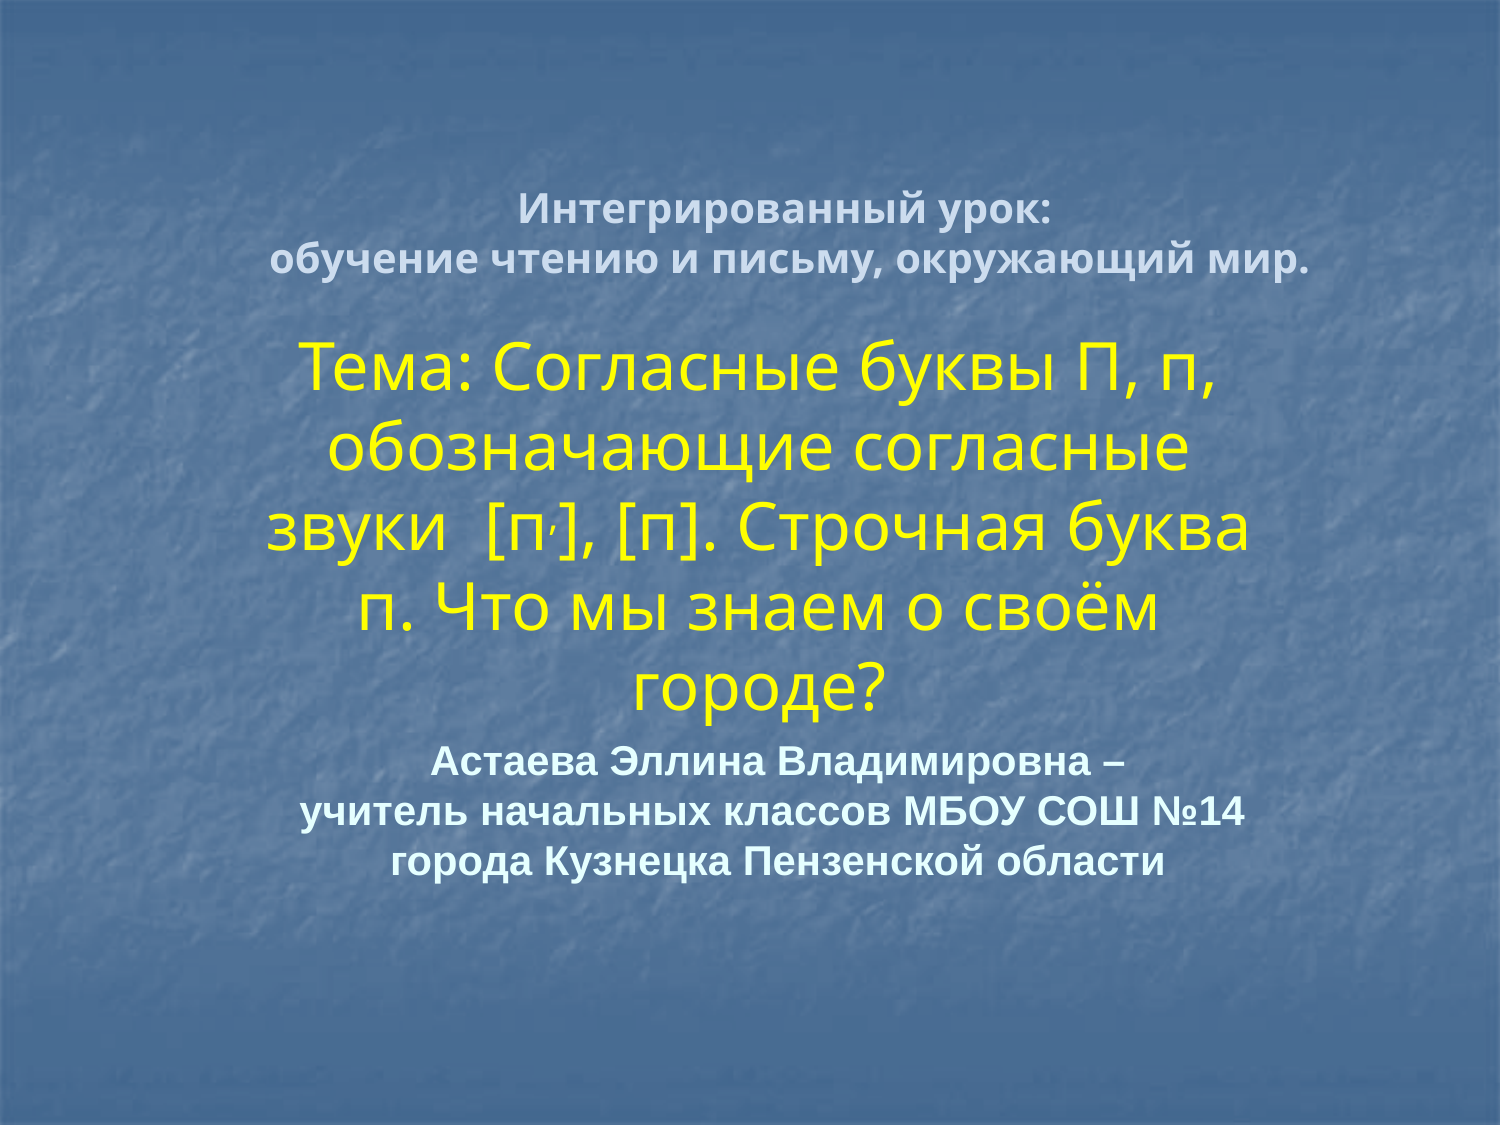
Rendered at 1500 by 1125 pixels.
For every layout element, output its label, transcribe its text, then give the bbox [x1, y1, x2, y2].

text_box Астаева Эллина Владимировна – учитель начальных классов МБОУ СОШ №14 города Кузнецка Пензенской области [140, 738, 1416, 879]
title Интегрированный урок: обучение чтению и письму, окружающий мир. [152, 81, 1428, 383]
subtitle Тема: Согласные буквы П, п, обозначающие согласные звуки [п,], [п]. Строчная буква п. Что мы знаем о своём городе? [234, 316, 1285, 710]
